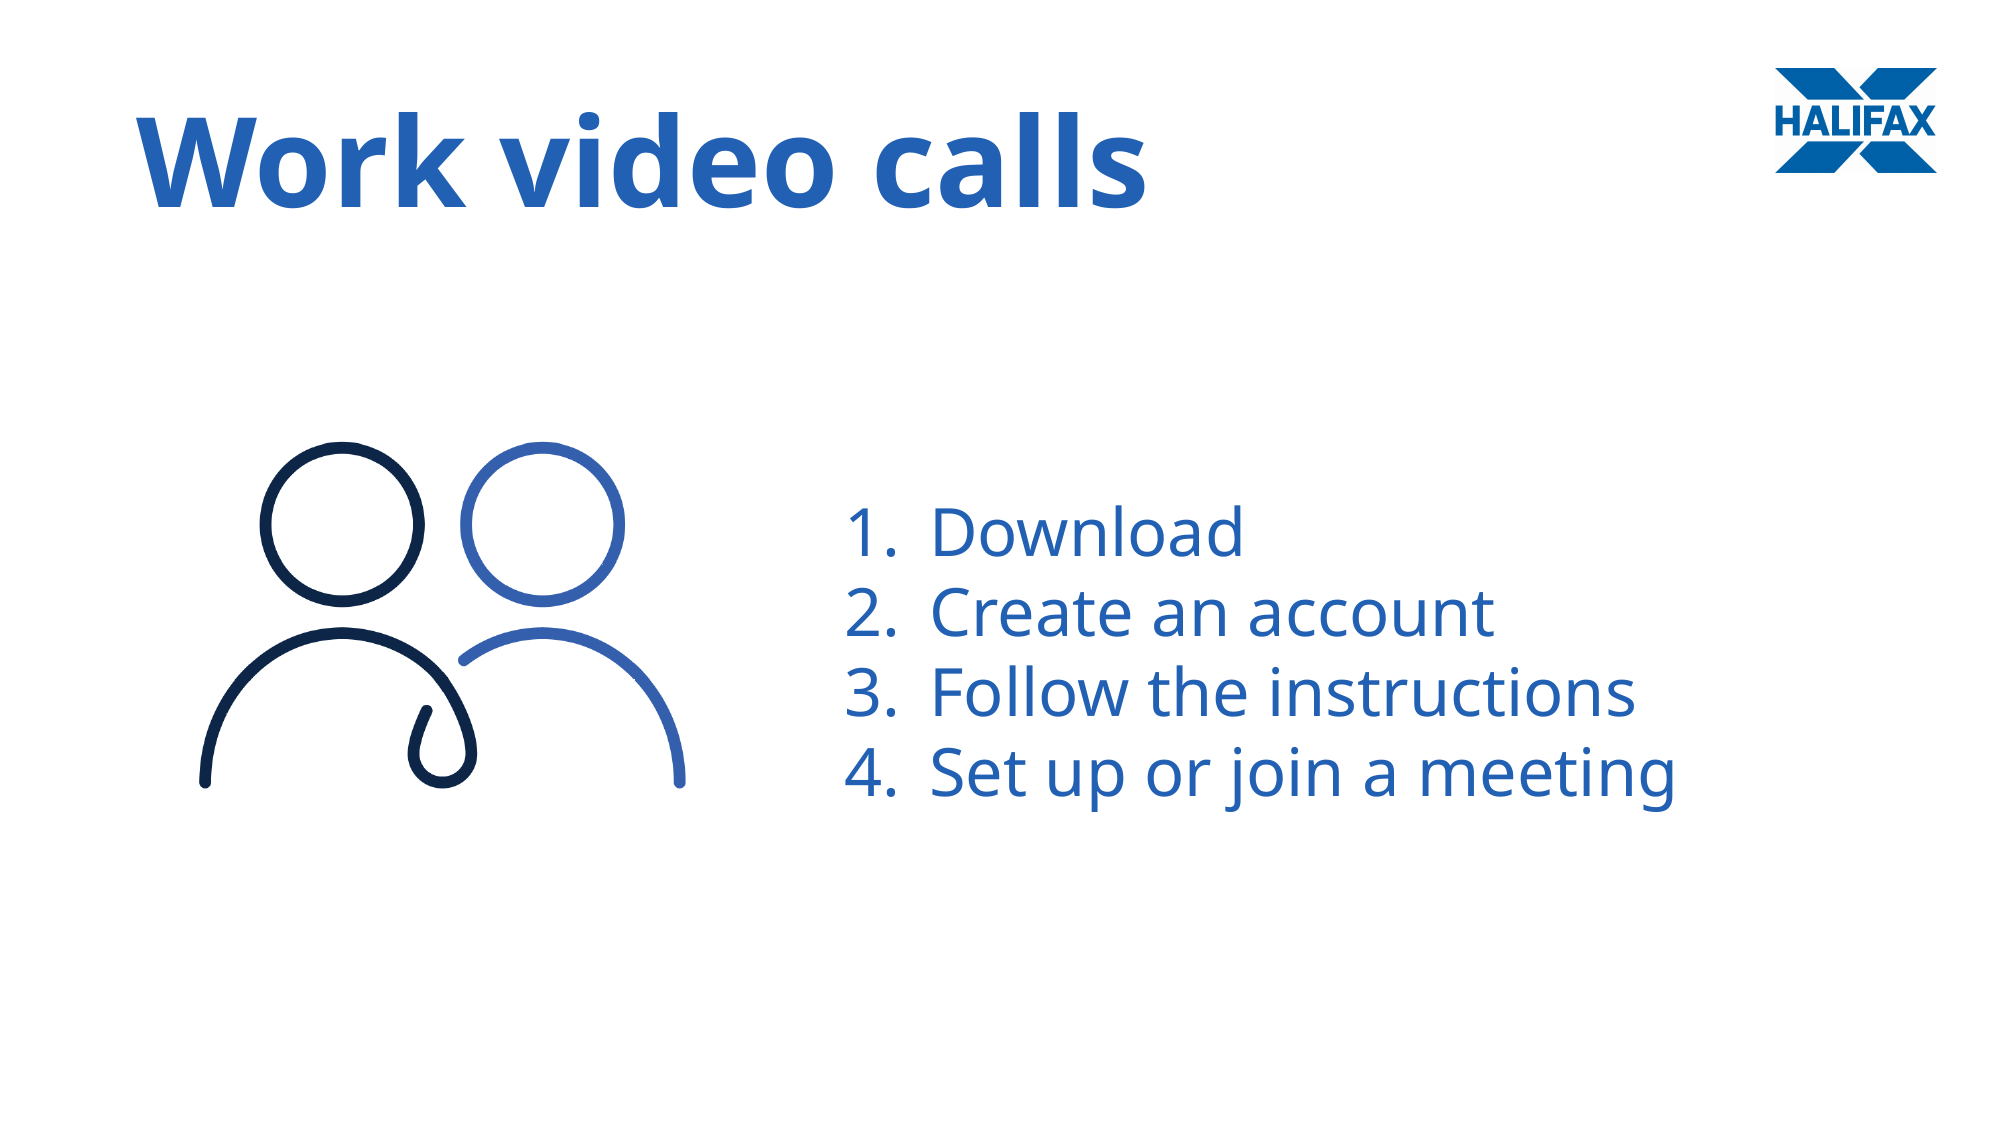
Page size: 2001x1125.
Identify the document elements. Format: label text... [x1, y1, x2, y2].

list Work video calls [121, 75, 1579, 221]
list Download Create an account Follow the instructions Set up or join a meeting [830, 328, 1879, 972]
picture [1775, 68, 1937, 173]
picture [121, 327, 764, 972]
